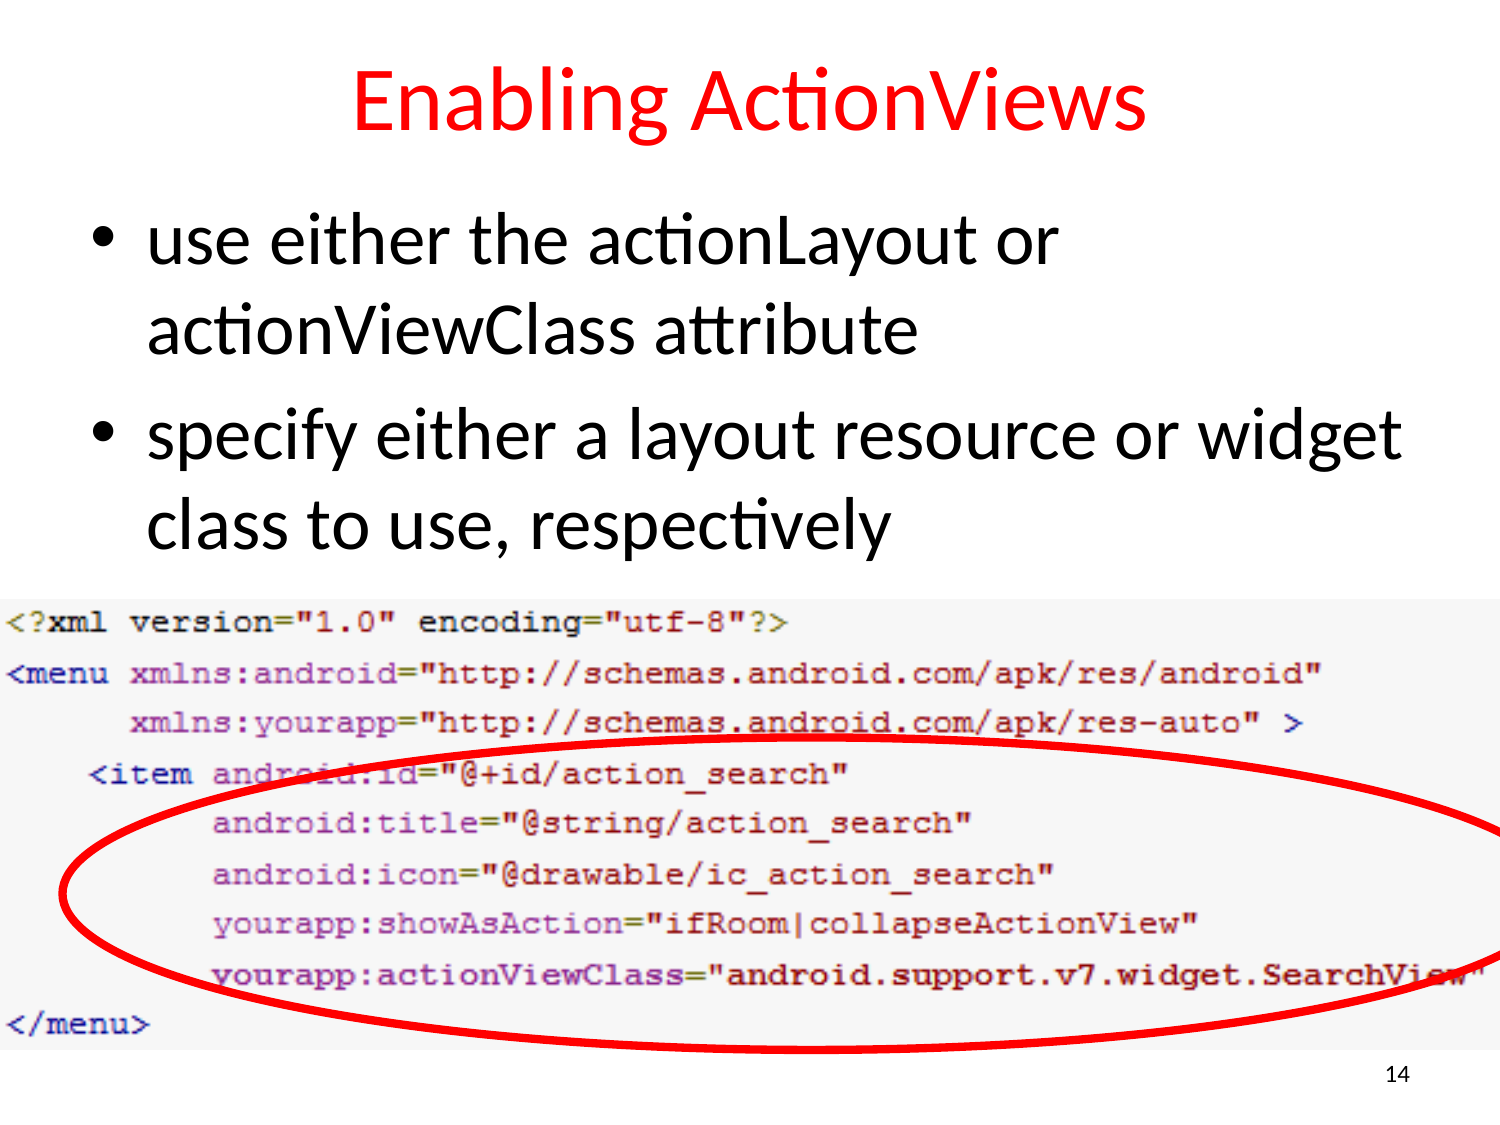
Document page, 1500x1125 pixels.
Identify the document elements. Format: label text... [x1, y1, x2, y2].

picture [0, 599, 1500, 1051]
slide_number 14 [1074, 1061, 1425, 1103]
list use either the actionLayout or actionViewClass attribute specify either a layout resource or widget class to use, respectively [75, 182, 1425, 599]
title Enabling ActionViews [75, 0, 1425, 182]
